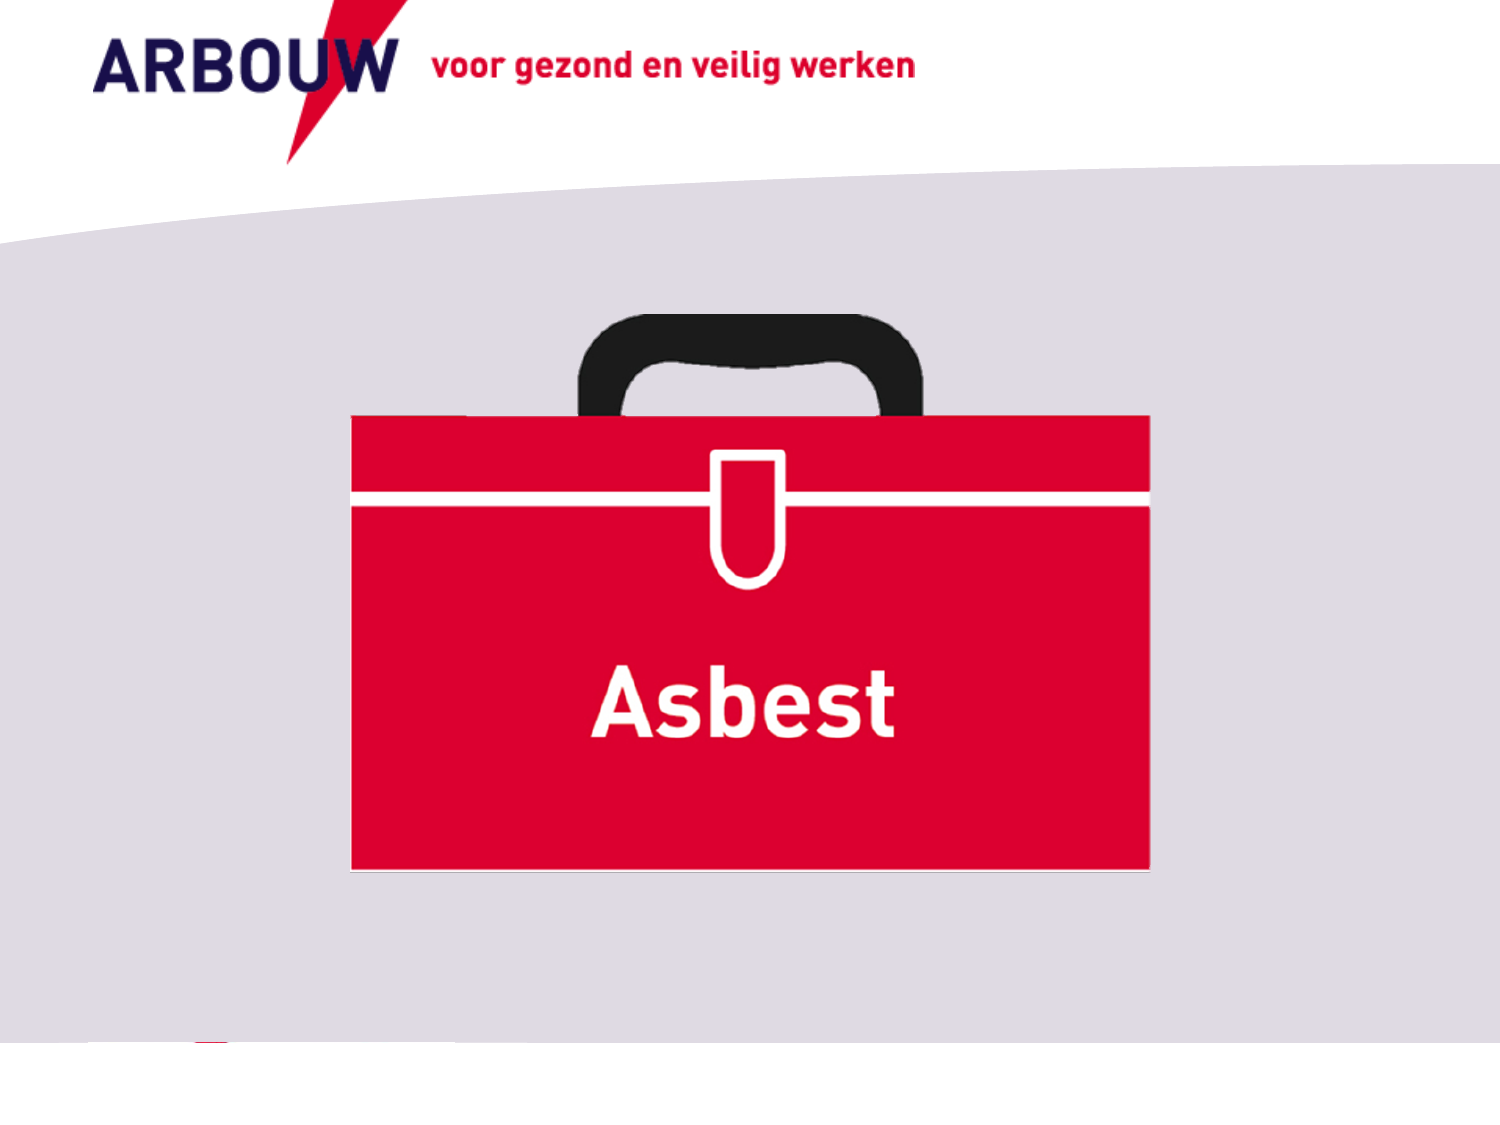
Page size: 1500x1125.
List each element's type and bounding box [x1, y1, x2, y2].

picture [93, 0, 915, 166]
picture [350, 314, 1152, 873]
